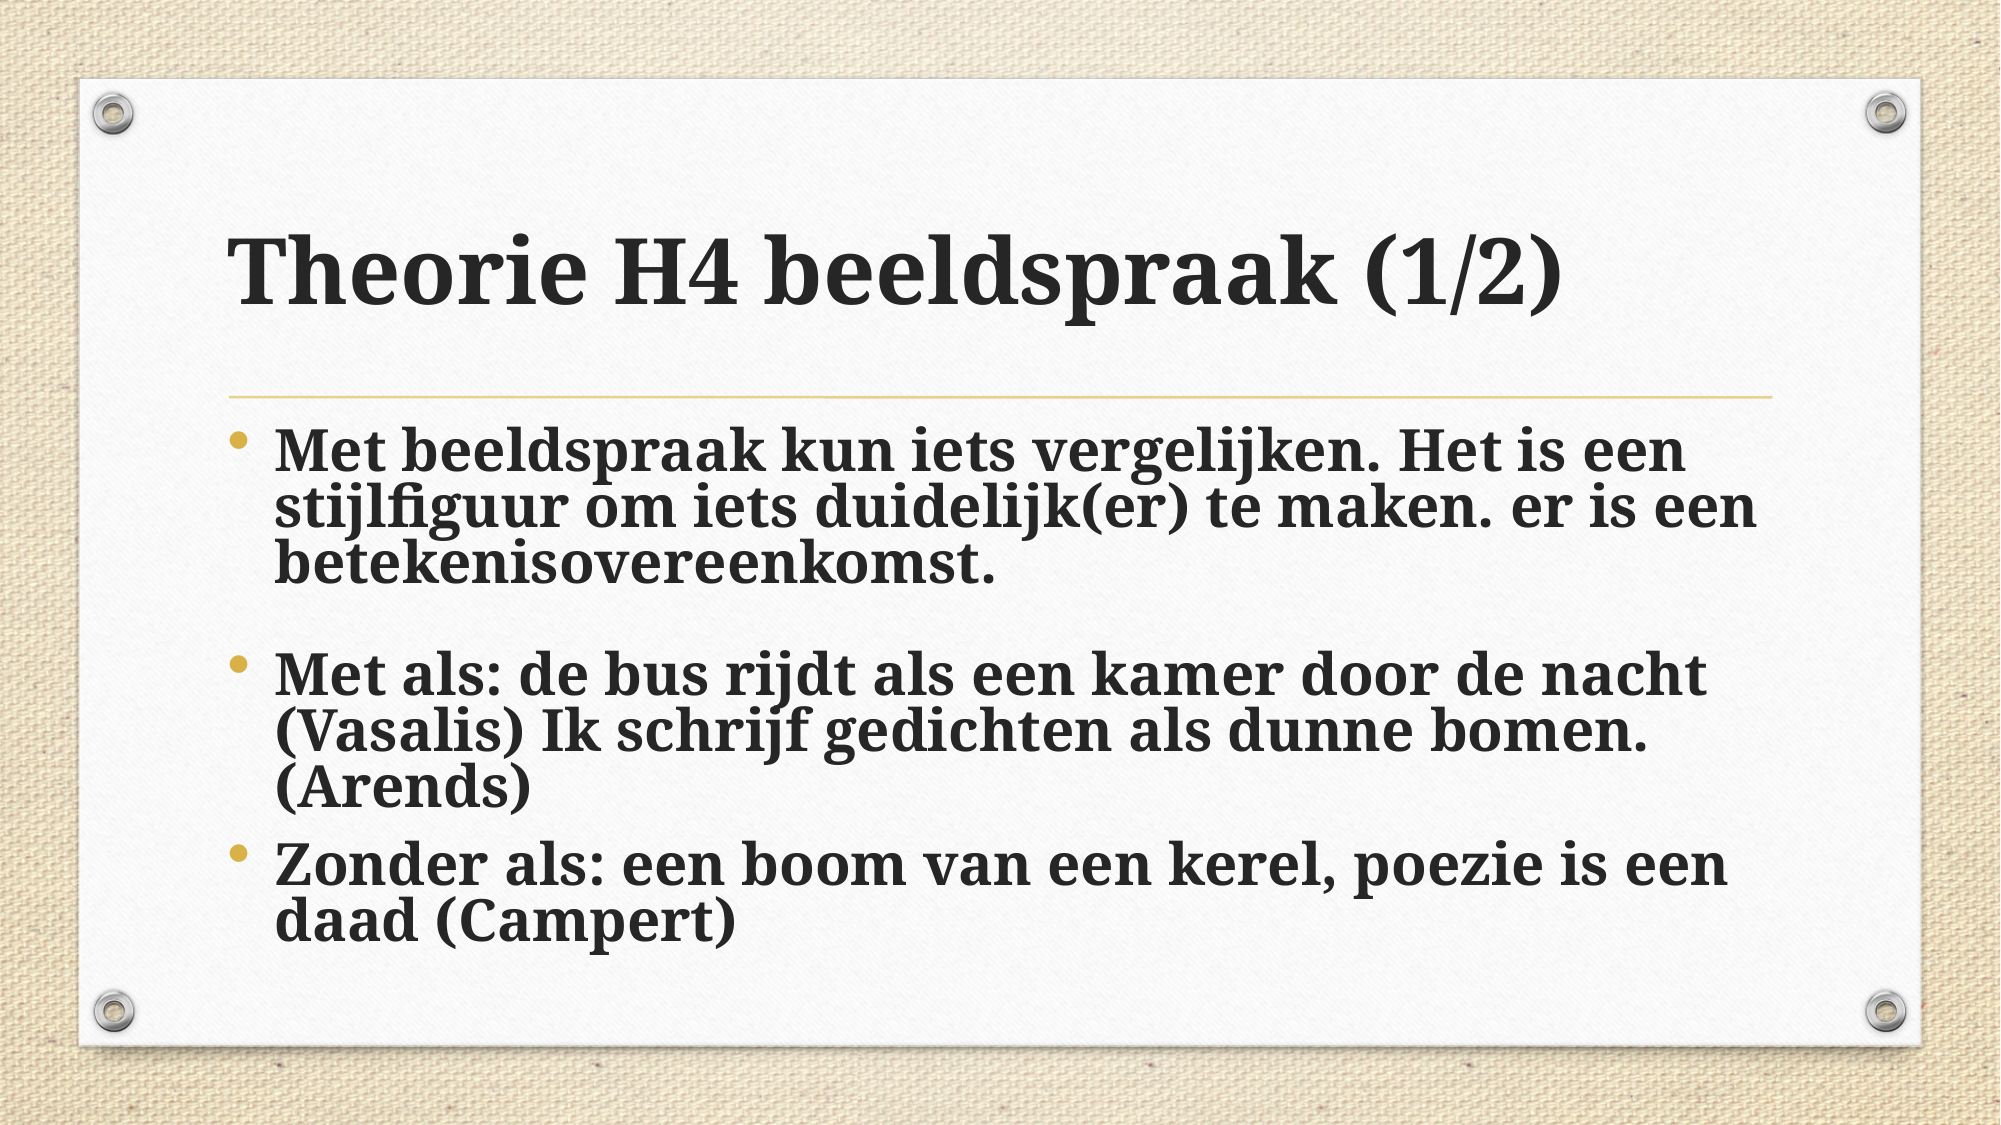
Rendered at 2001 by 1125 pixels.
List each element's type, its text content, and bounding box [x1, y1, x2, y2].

title Theorie H4 beeldspraak (1/2) [212, 161, 1788, 375]
picture [0, 0, 2001, 1125]
list Met beeldspraak kun iets vergelijken. Het is een stijlfiguur om iets duidelijk(er) te maken. er is een betekenisovereenkomst. Met als: de bus rijdt als een kamer door de nacht (Vasalis) Ik schrijf gedichten als dunne bomen. (Arends) Zonder als: een boom van een kerel, poezie is een daad (Campert) [212, 419, 1788, 965]
